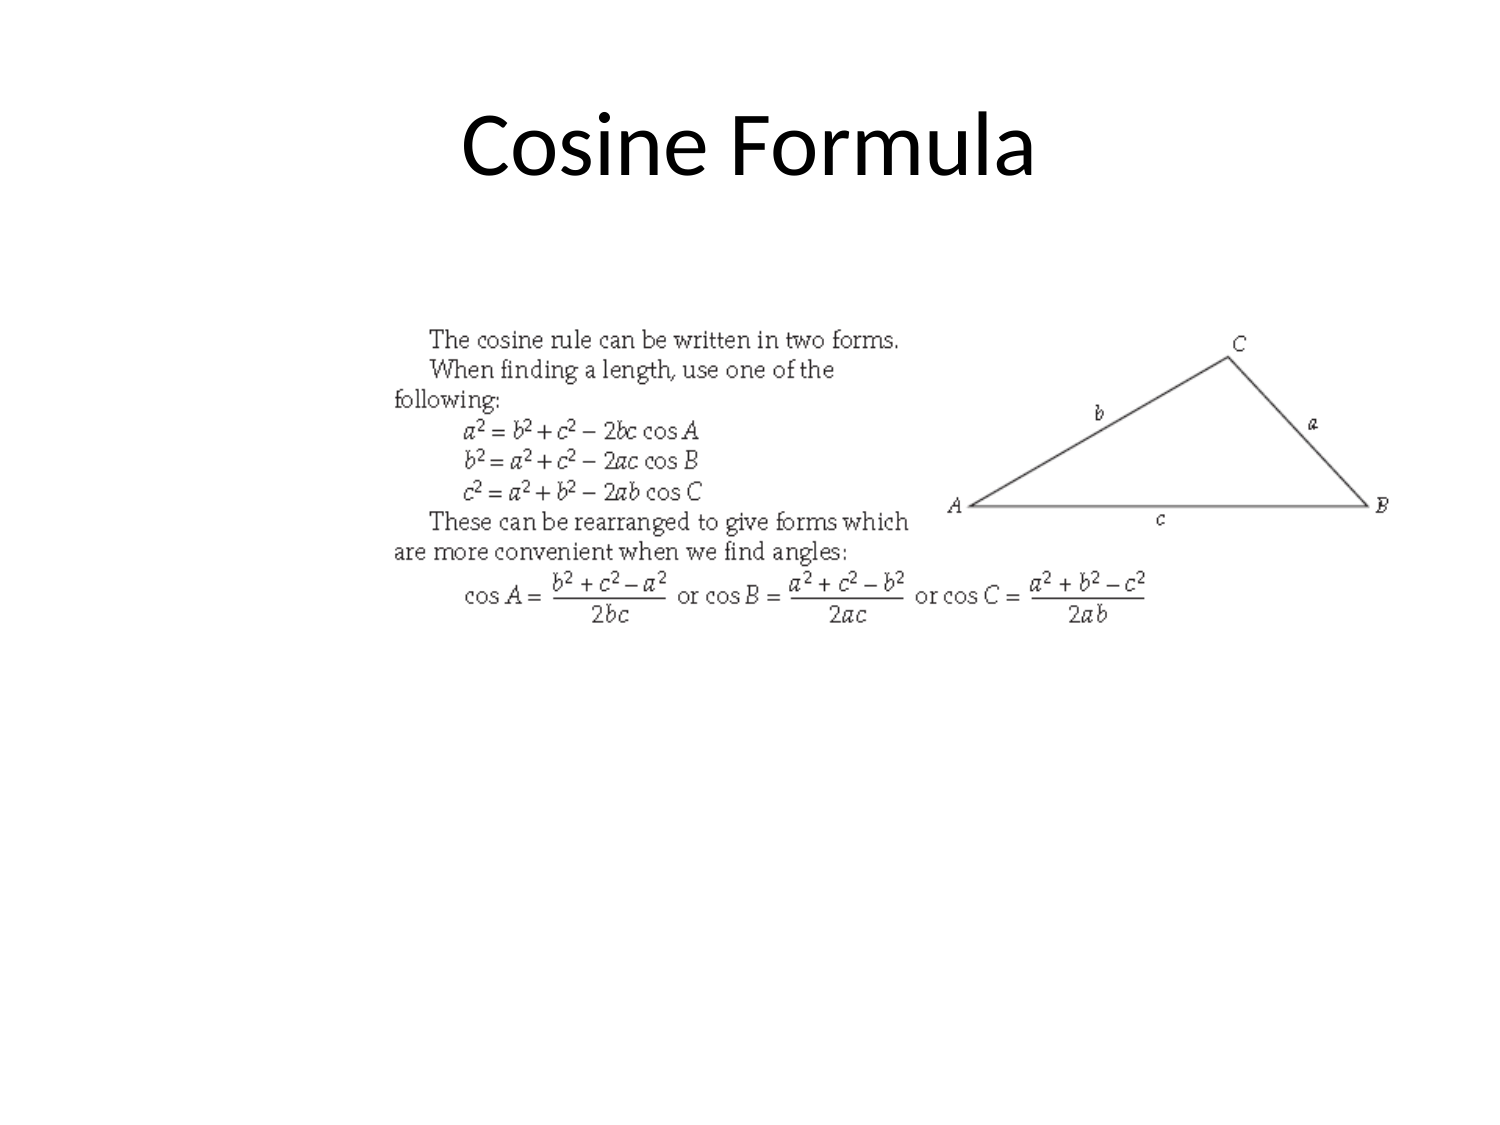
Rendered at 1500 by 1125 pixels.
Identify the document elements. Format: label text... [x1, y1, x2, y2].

title Cosine Formula [75, 45, 1425, 233]
picture [383, 314, 1413, 637]
